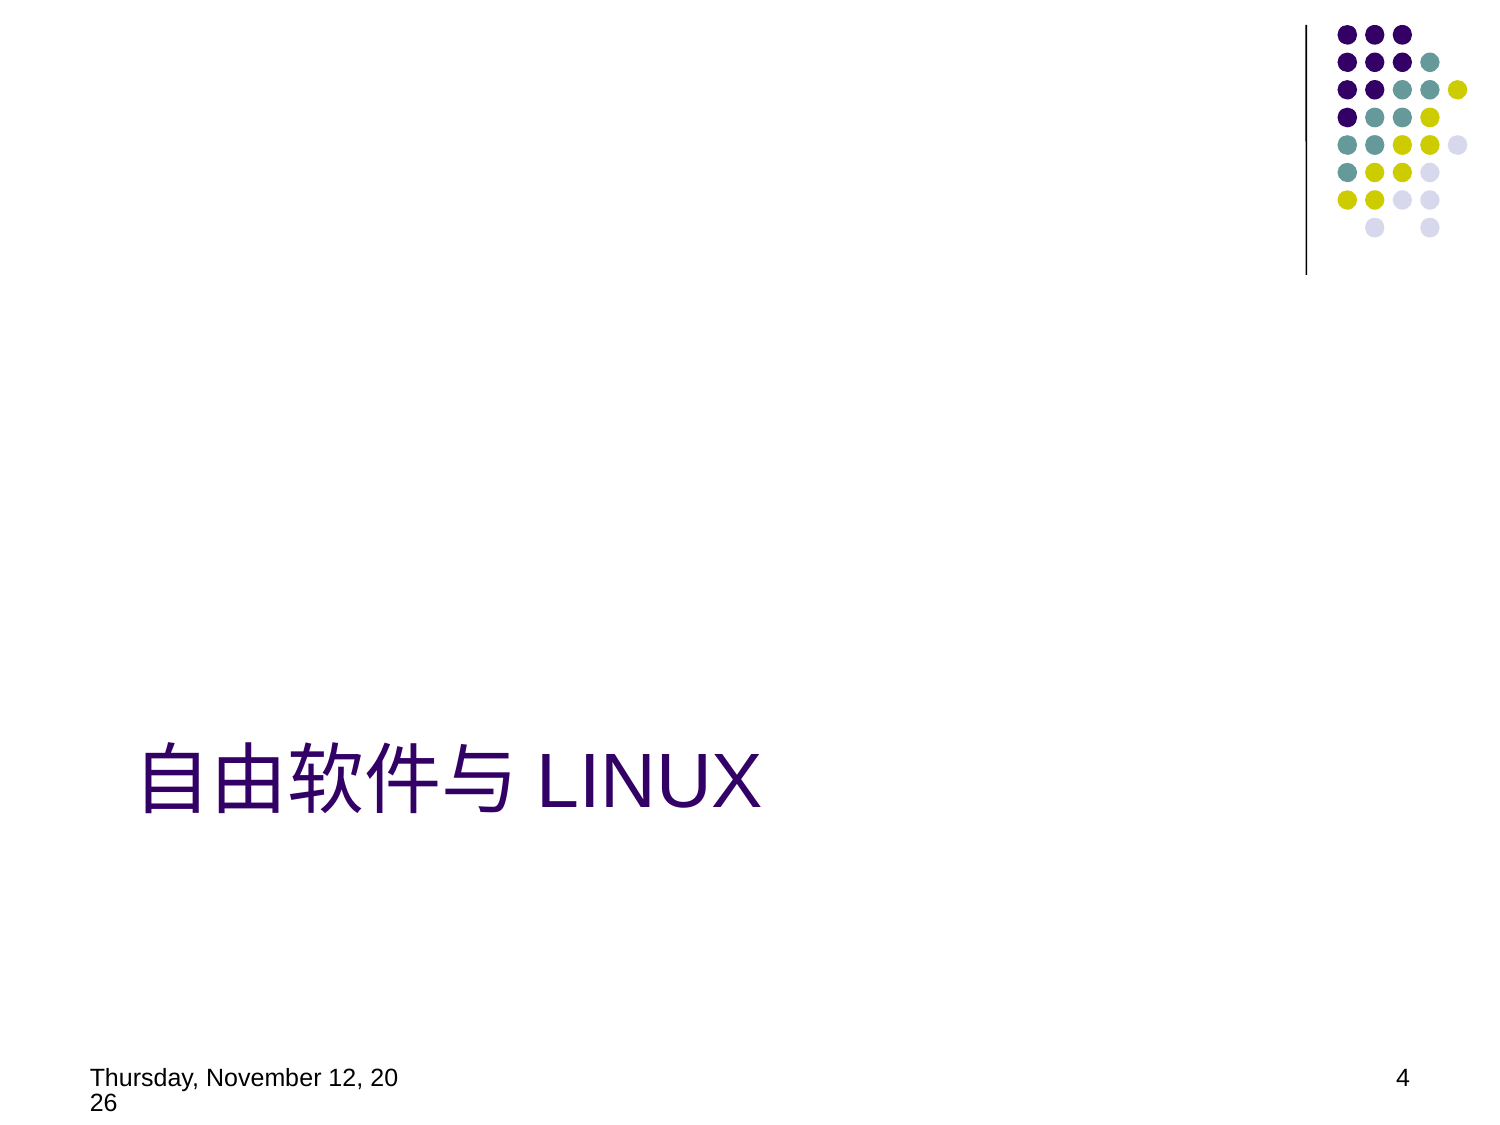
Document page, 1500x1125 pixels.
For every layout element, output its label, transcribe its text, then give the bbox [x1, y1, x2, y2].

slide_number 4 [1074, 1024, 1425, 1100]
title 自由软件与LINUX [118, 722, 1394, 947]
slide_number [75, 1024, 425, 1100]
